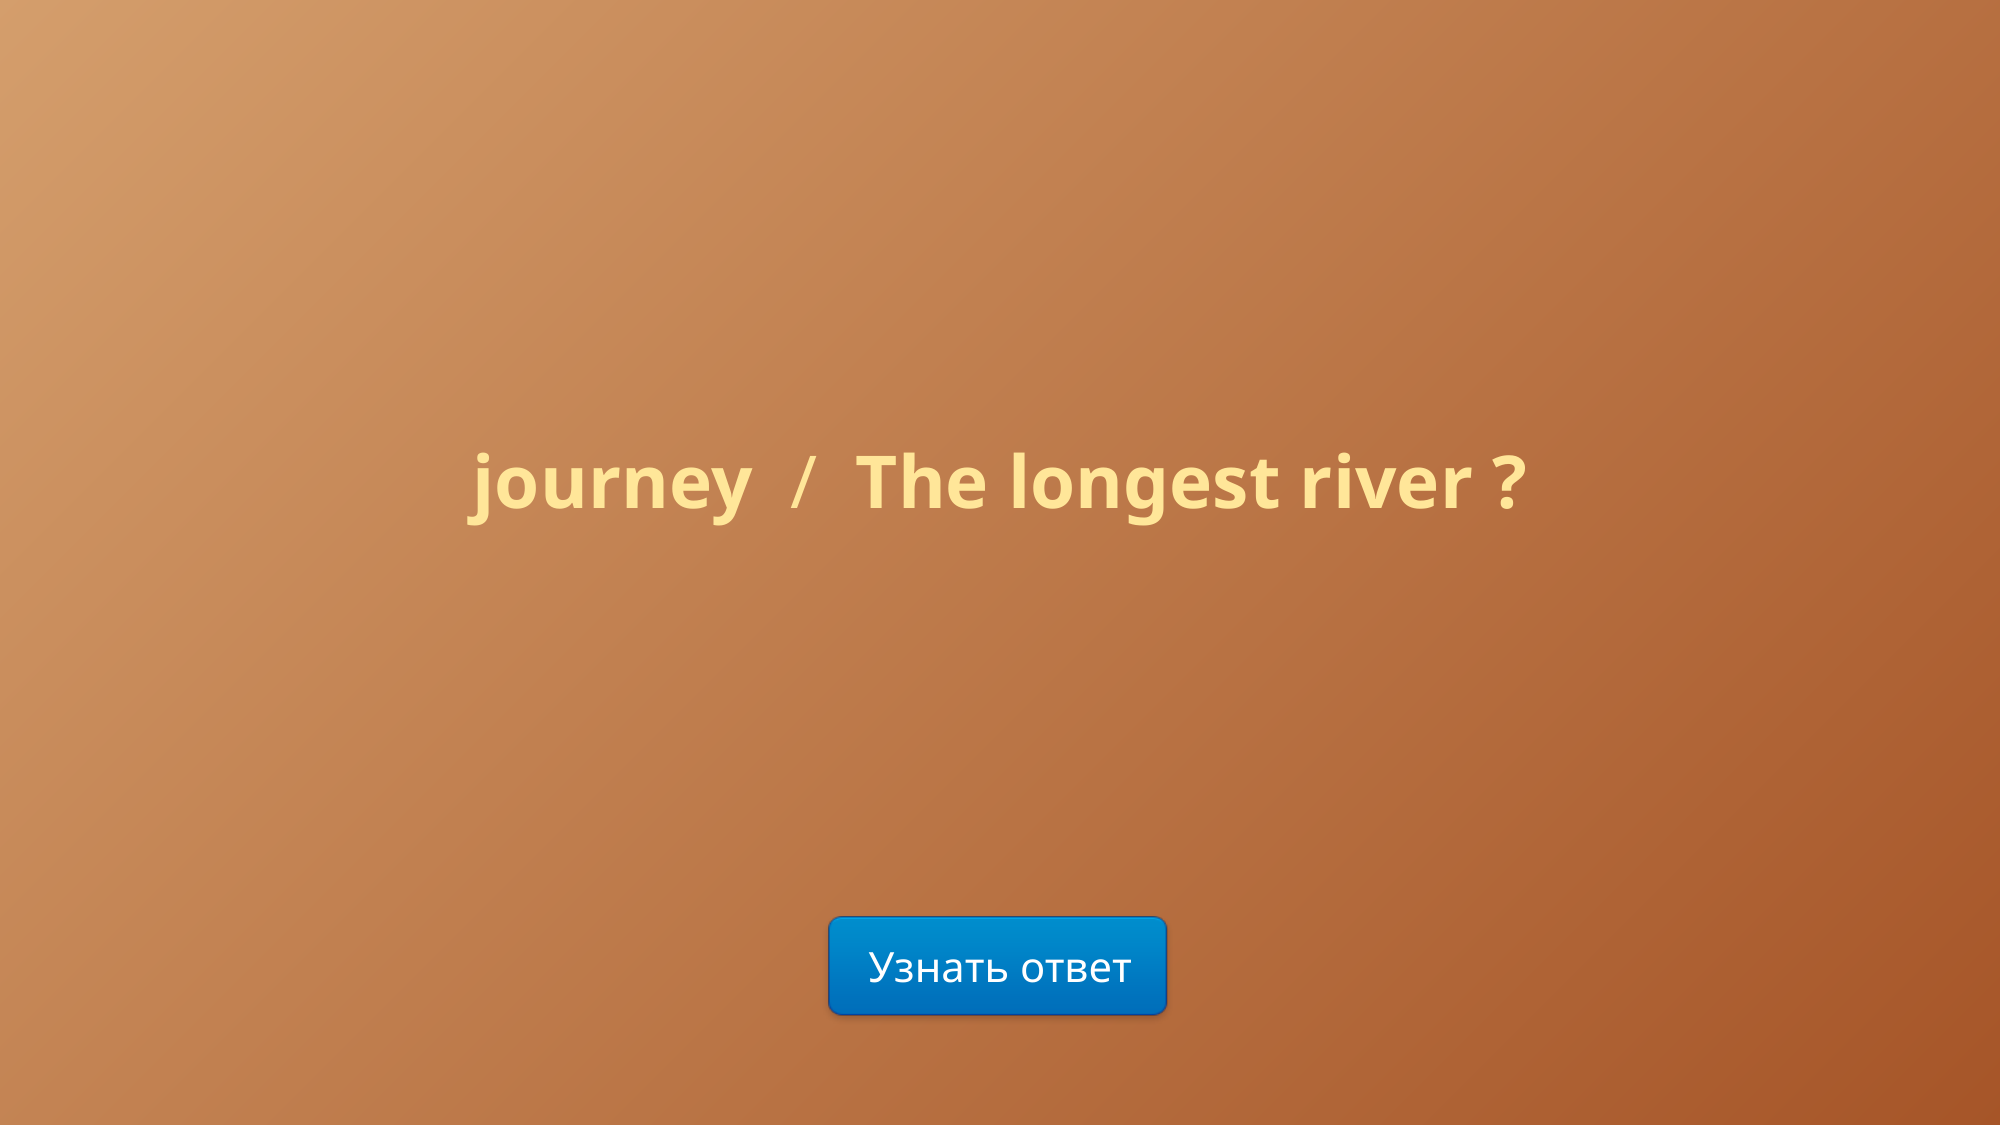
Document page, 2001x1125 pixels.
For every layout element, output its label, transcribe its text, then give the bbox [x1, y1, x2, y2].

text_box journey / The longest river ? [403, 428, 1598, 531]
picture [793, 902, 1180, 1035]
